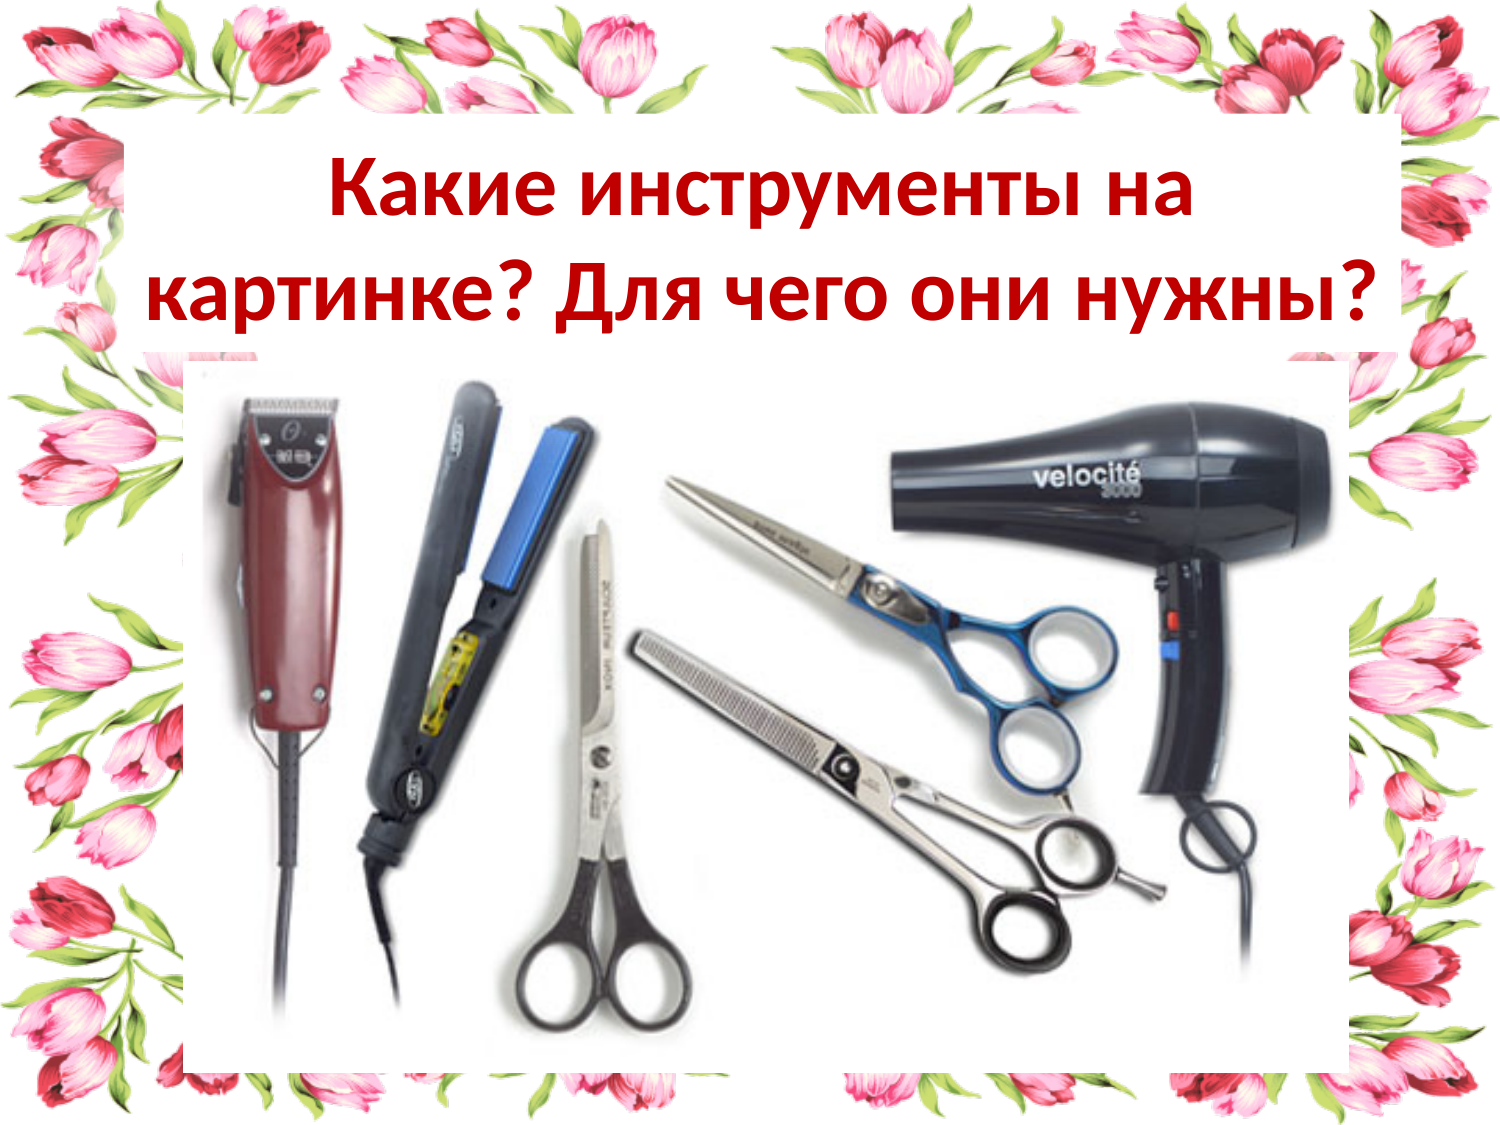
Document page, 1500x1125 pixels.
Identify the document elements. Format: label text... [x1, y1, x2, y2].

title Какие инструменты на картинке? Для чего они нужны? [123, 113, 1402, 353]
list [182, 361, 1349, 1073]
picture [0, 0, 1500, 1125]
